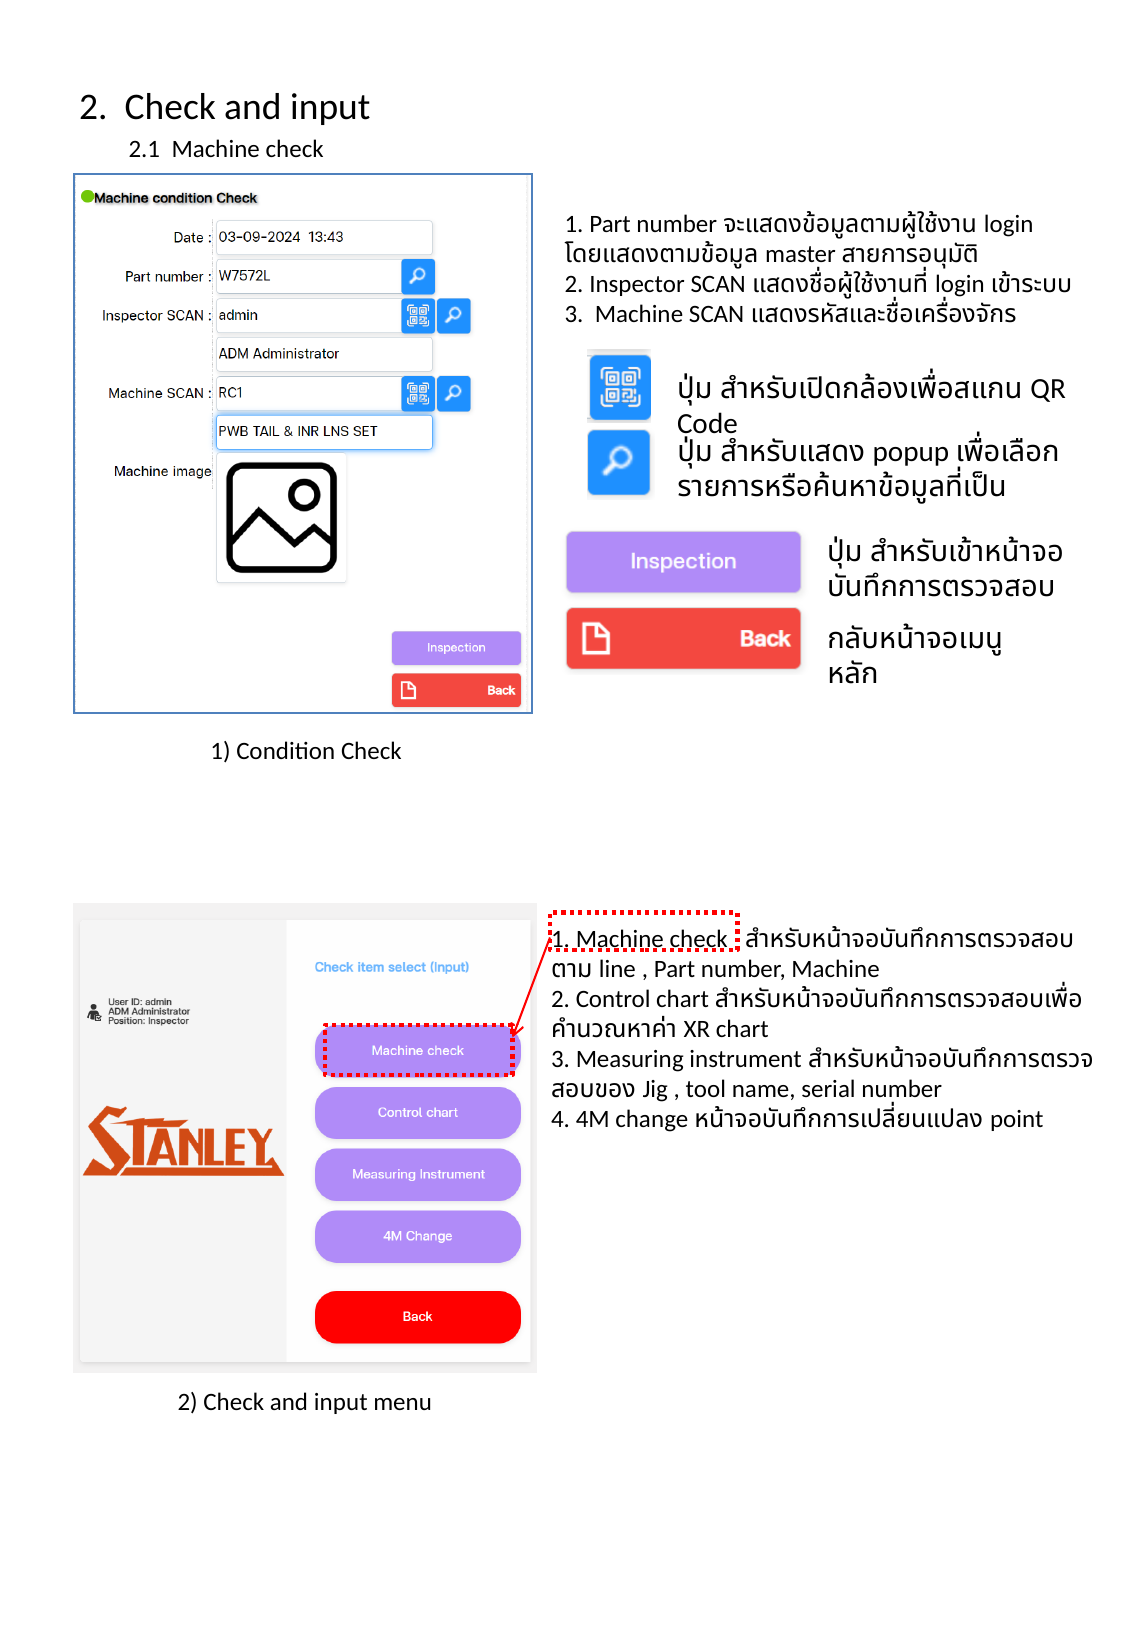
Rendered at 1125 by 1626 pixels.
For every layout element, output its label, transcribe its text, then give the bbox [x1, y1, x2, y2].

text_box 2) Check and input menu [61, 1378, 549, 1423]
text_box ปุ่ม สำหรับเข้าหน้าจอบันทึกการตรวจสอบ [815, 524, 1100, 610]
text_box 2.1 Machine check [113, 125, 339, 170]
text_box 1) Condition Check [62, 726, 550, 772]
text_box ปุ่ม สำหรับแสดง popup เพื่อเลือกรายการหรือค้นหาข้อมูลที่เป็น Master [662, 424, 1088, 524]
picture [73, 902, 537, 1373]
text_box 1. Machine check สำหรับหน้าจอบันทึกการตรวจสอบตาม line , Part number, Machine 2. Control chart สำหรับหน้าจอบันทึกการตรวจสอบเพื่อคำนวณหาค่า XR chart 3. Measuring instrument สำหรับหน้าจอบันทึกการตรวจสอบของ Jig , tool name, serial number 4. 4M change หน้าจอบันทึกการเปลี่ยนแปลง point [542, 915, 1124, 1140]
text_box ปุ่ม สำหรับเปิดกล้องเพื่อสแกน QR Code [662, 362, 1100, 448]
text_box 2. Check and input [64, 74, 386, 135]
picture [74, 174, 532, 713]
text_box กลับหน้าจอเมนูหลัก [812, 612, 1063, 698]
picture [587, 349, 655, 501]
text_box 1. Part number จะแสดงข้อมูลตามผู้ใช้งาน login โดยแสดงตามข้อมูล master สายการอนุมัติ 2. Inspector SCAN แสดงชื่อผู้ใช้งานที่ login เข้าระบบ 3. Machine SCAN แสดงรหัสและชื่อเครื่องจักร [549, 199, 1088, 335]
text_box [548, 910, 740, 952]
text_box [480, 968, 582, 1007]
picture [549, 512, 811, 676]
